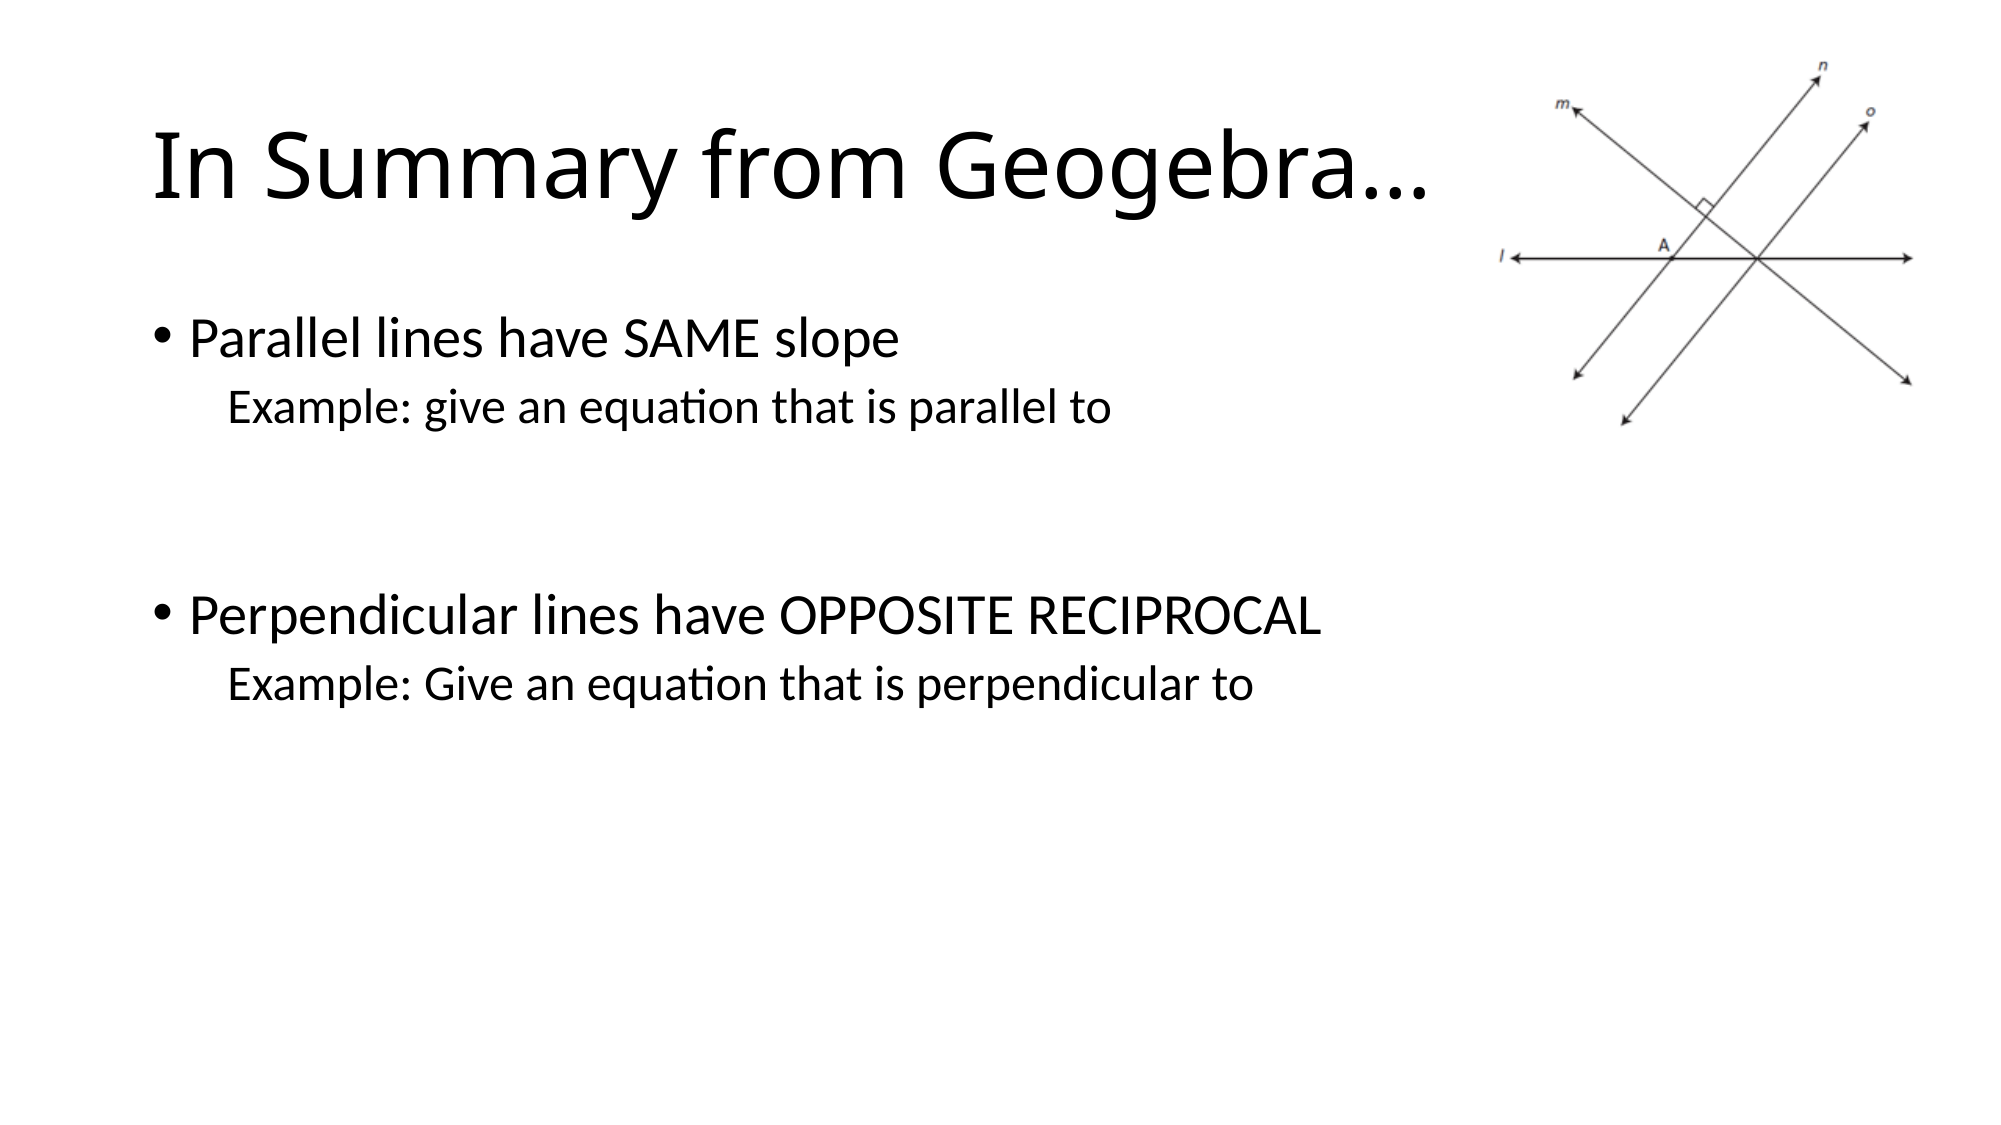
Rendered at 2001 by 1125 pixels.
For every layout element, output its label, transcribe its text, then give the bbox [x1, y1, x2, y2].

title In Summary from Geogebra… [137, 59, 1490, 278]
picture [1490, 59, 1929, 443]
